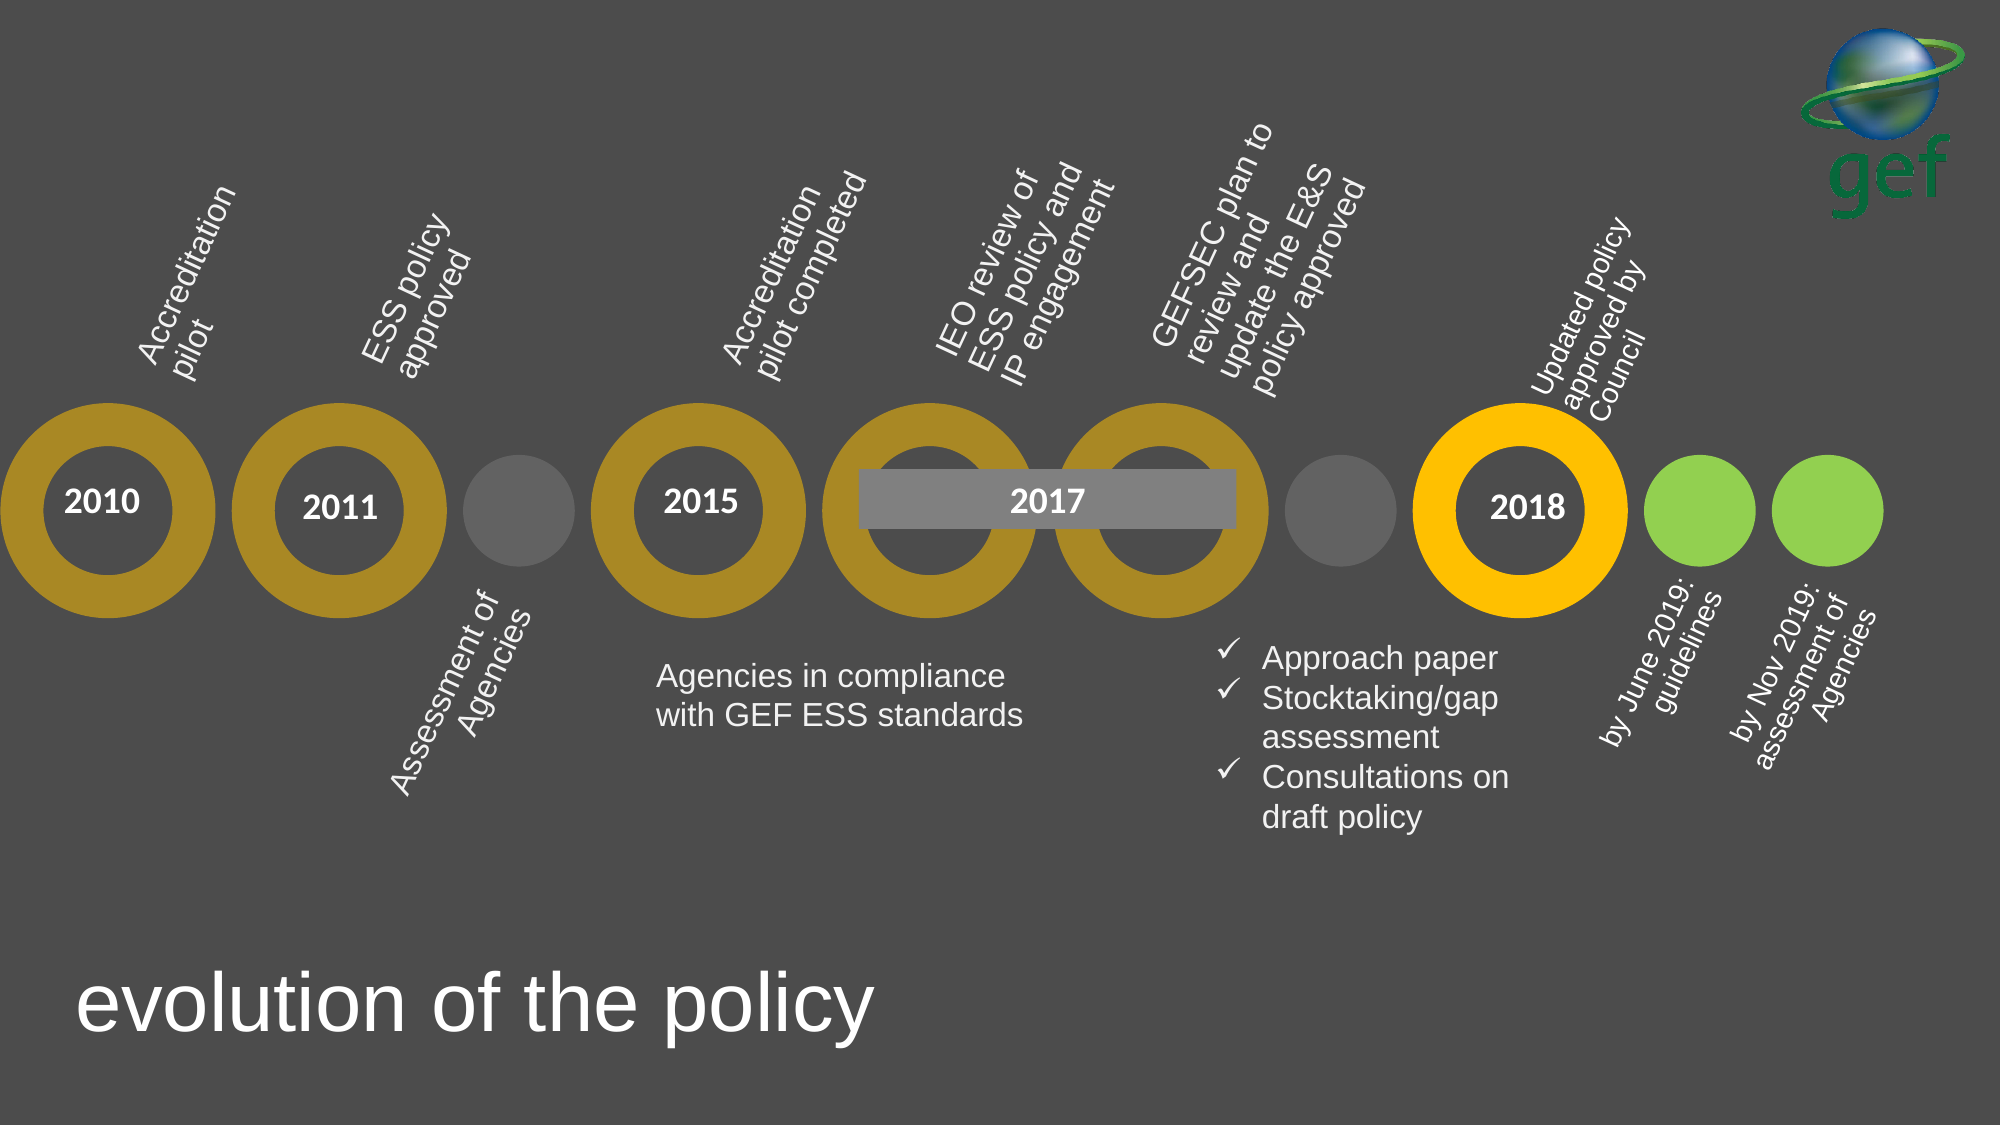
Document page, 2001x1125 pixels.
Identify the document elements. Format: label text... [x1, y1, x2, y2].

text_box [0, 0, 2000, 939]
title evolution of the policy [0, 939, 2000, 1125]
picture [1796, 22, 1969, 224]
